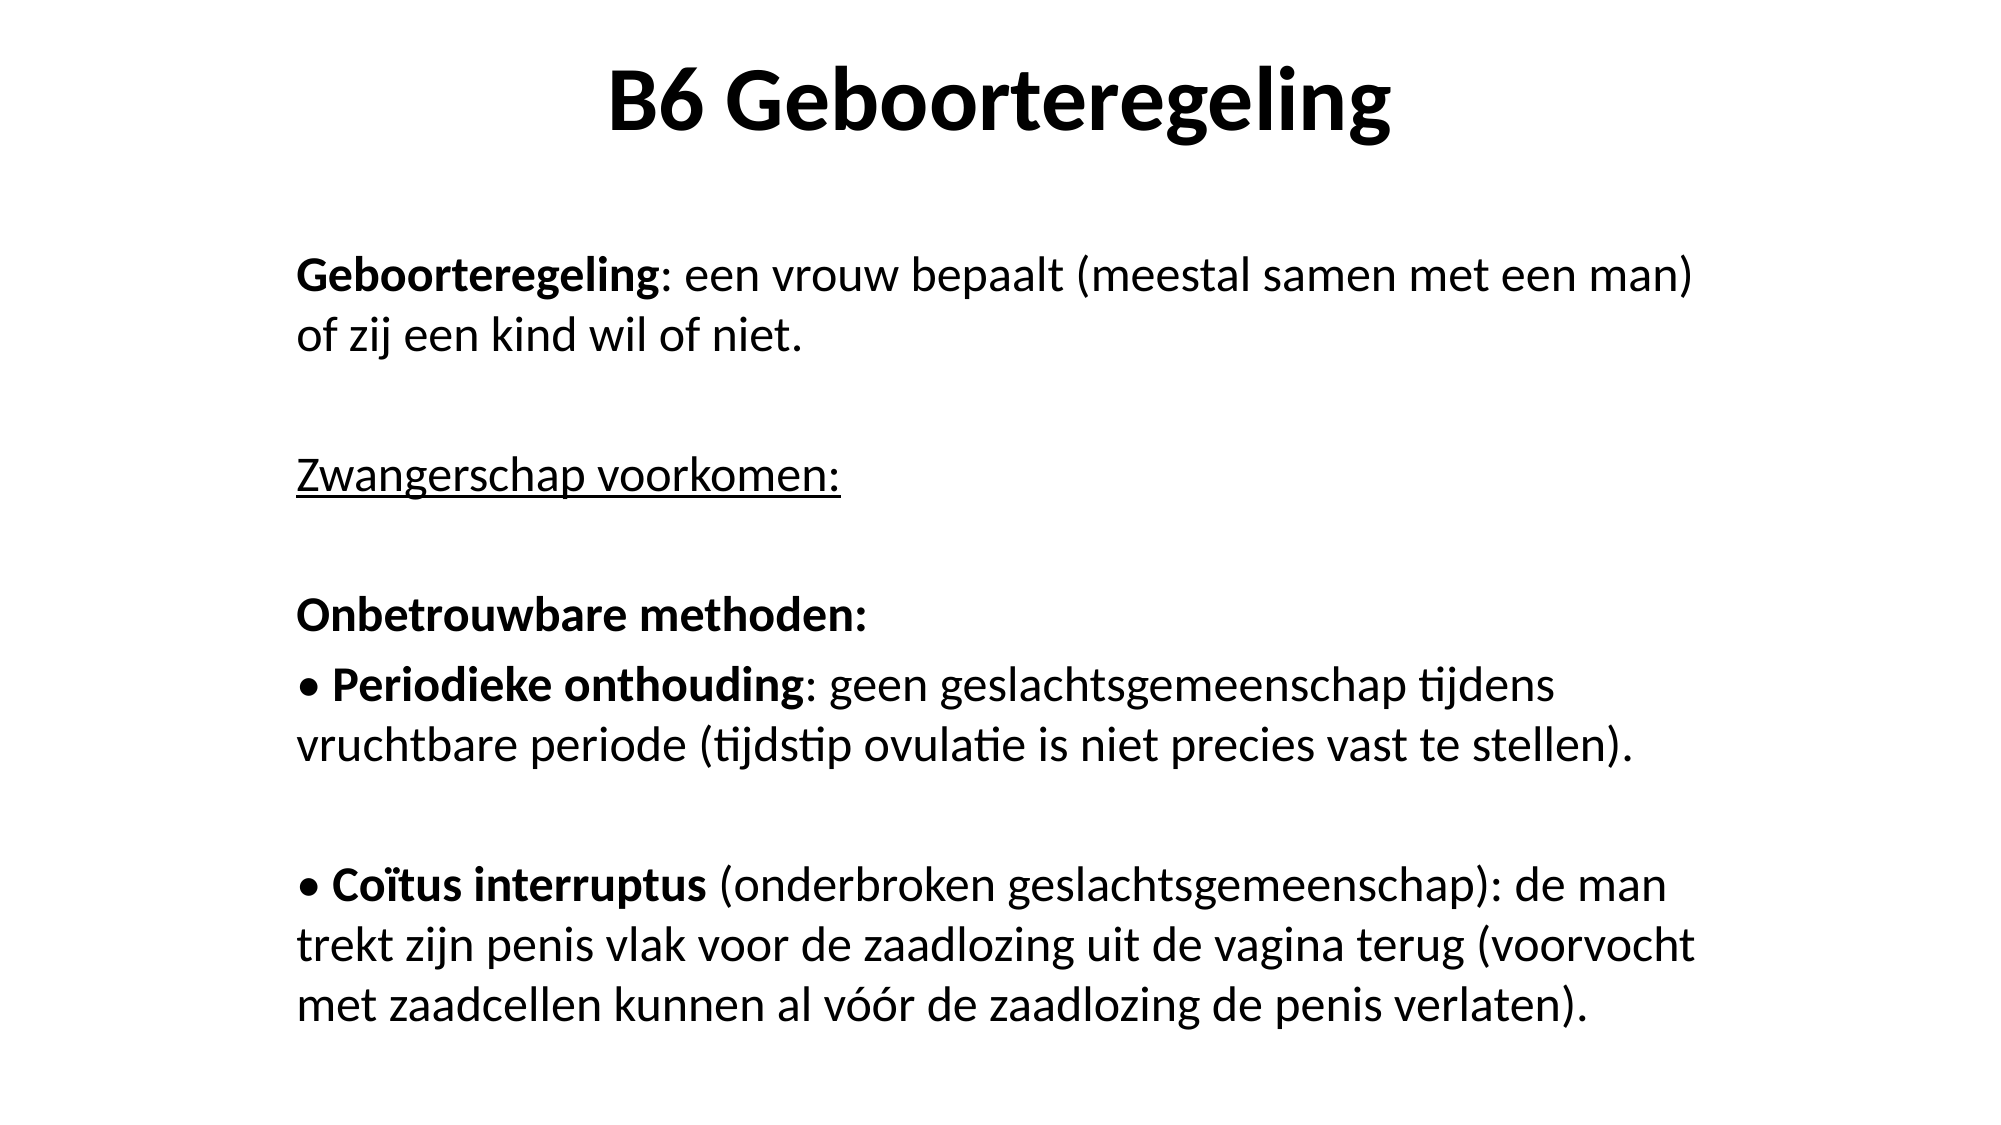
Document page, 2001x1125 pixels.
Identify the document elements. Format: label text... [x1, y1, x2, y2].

list Geboorteregeling: een vrouw bepaalt (meestal samen met een man) of zij een kind wil of niet. Zwangerschap voorkomen: Onbetrouwbare methoden: • Periodieke onthouding: geen geslachtsgemeenschap tijdens vruchtbare periode (tijdstip ovulatie is niet precies vast te stellen). • Coïtus interruptus (onderbroken geslachtsgemeenschap): de man trekt zijn penis vlak voor de zaadlozing uit de vagina terug (voorvocht met zaadcellen kunnen al vóór de zaadlozing de penis verlaten). [281, 234, 1719, 1052]
title B6 Geboorteregeling [324, 0, 1675, 188]
